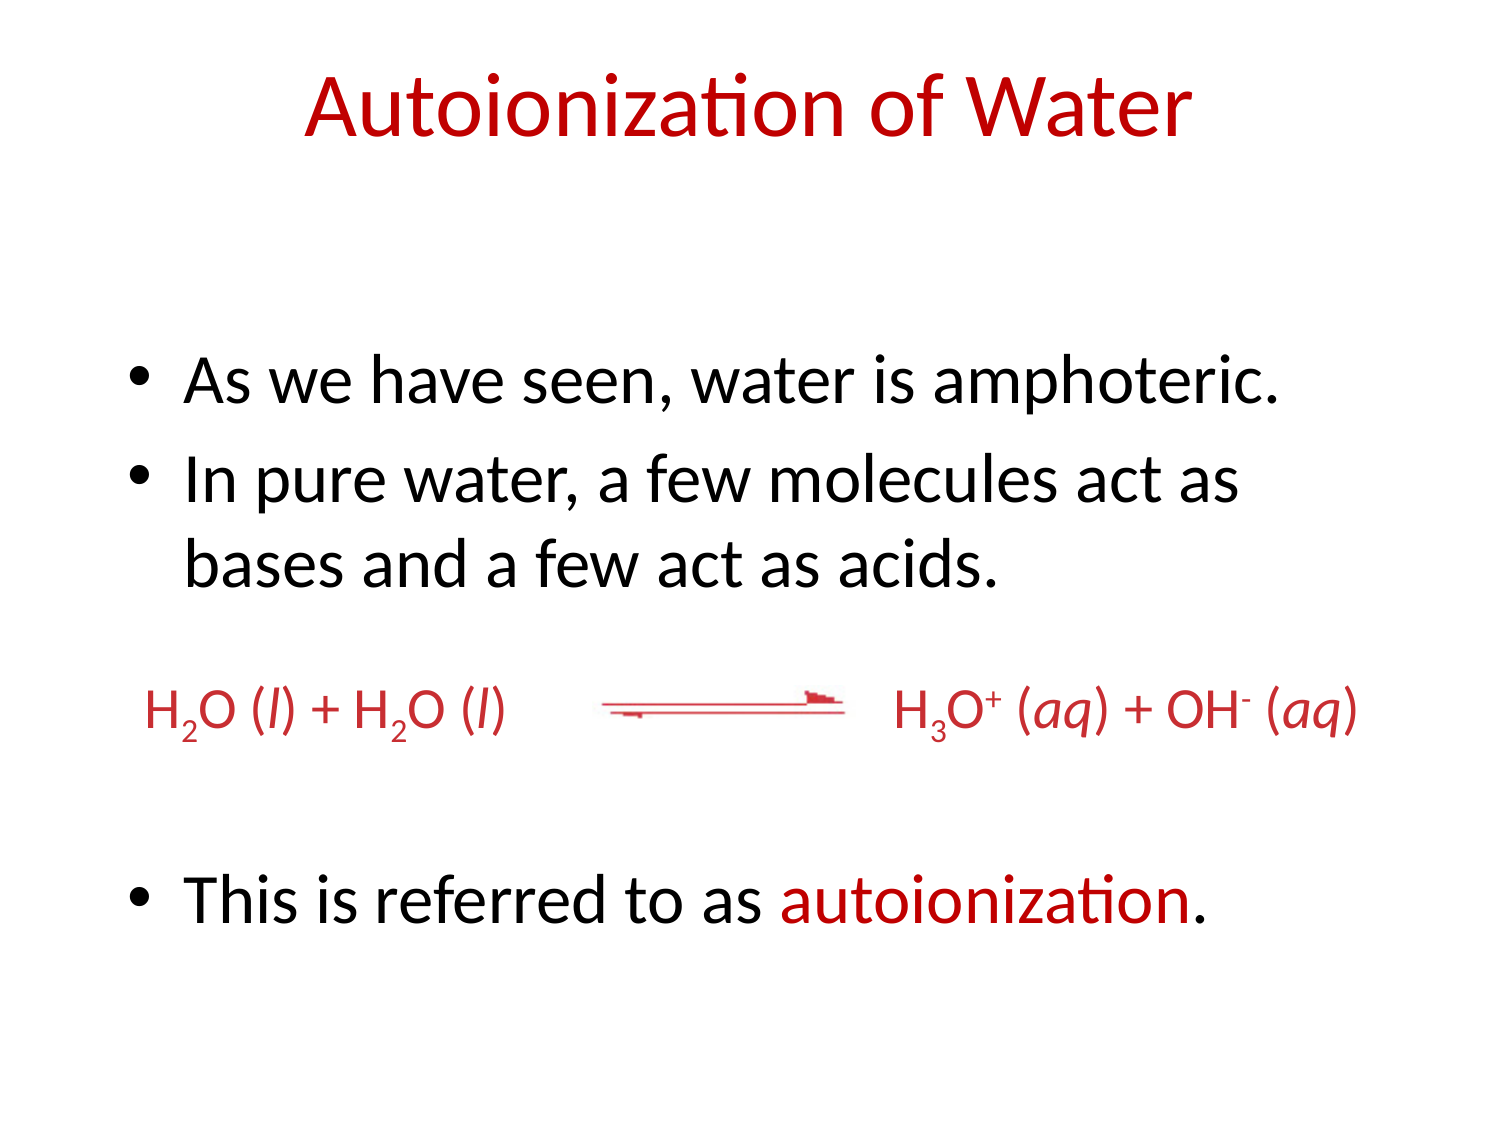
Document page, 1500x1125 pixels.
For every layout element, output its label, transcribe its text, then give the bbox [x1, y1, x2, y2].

text_box Autoionization of Water [0, 37, 1500, 225]
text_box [124, 662, 1383, 749]
text_box As we have seen, water is amphoteric. In pure water, a few molecules act as bases and a few act as acids. This is referred to as autoionization. [112, 324, 1388, 1000]
